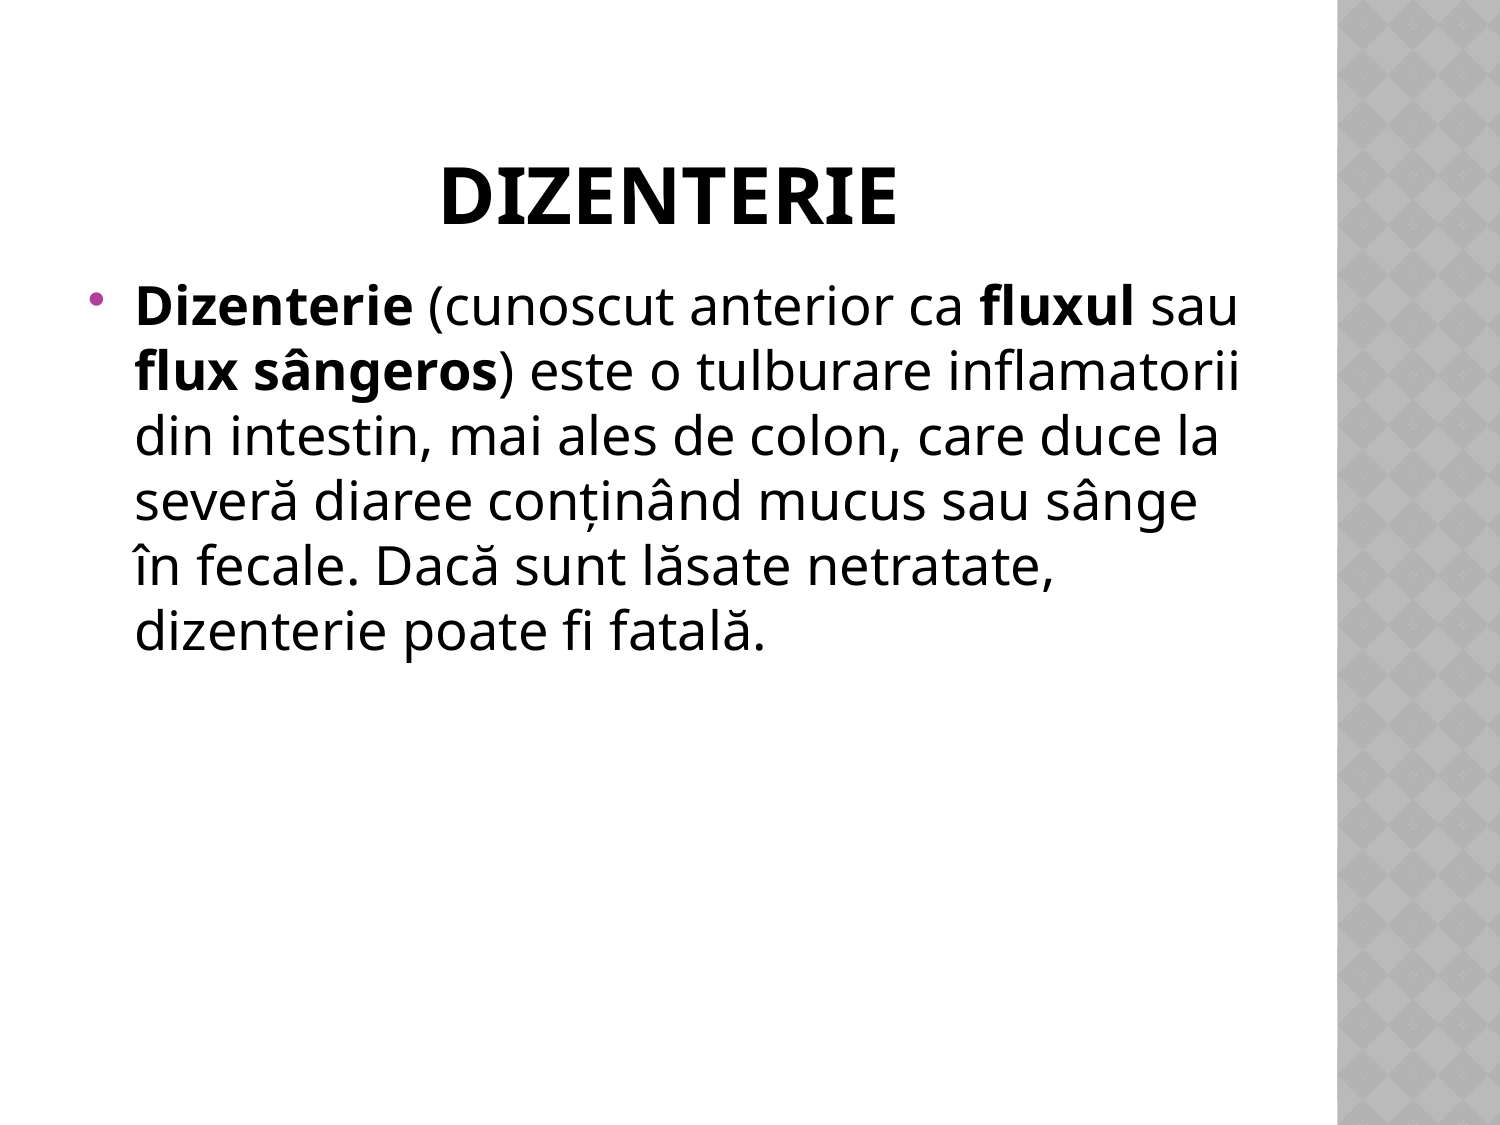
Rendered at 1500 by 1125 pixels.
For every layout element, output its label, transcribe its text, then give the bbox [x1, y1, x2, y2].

title Dizenterie [75, 52, 1263, 240]
list Dizenterie (cunoscut anterior ca fluxul sau flux sângeros) este o tulburare inflamatorii din intestin, mai ales de colon, care duce la severă diaree conținând mucus sau sânge în fecale. Dacă sunt lăsate netratate, dizenterie poate fi fatală. [75, 264, 1263, 1059]
